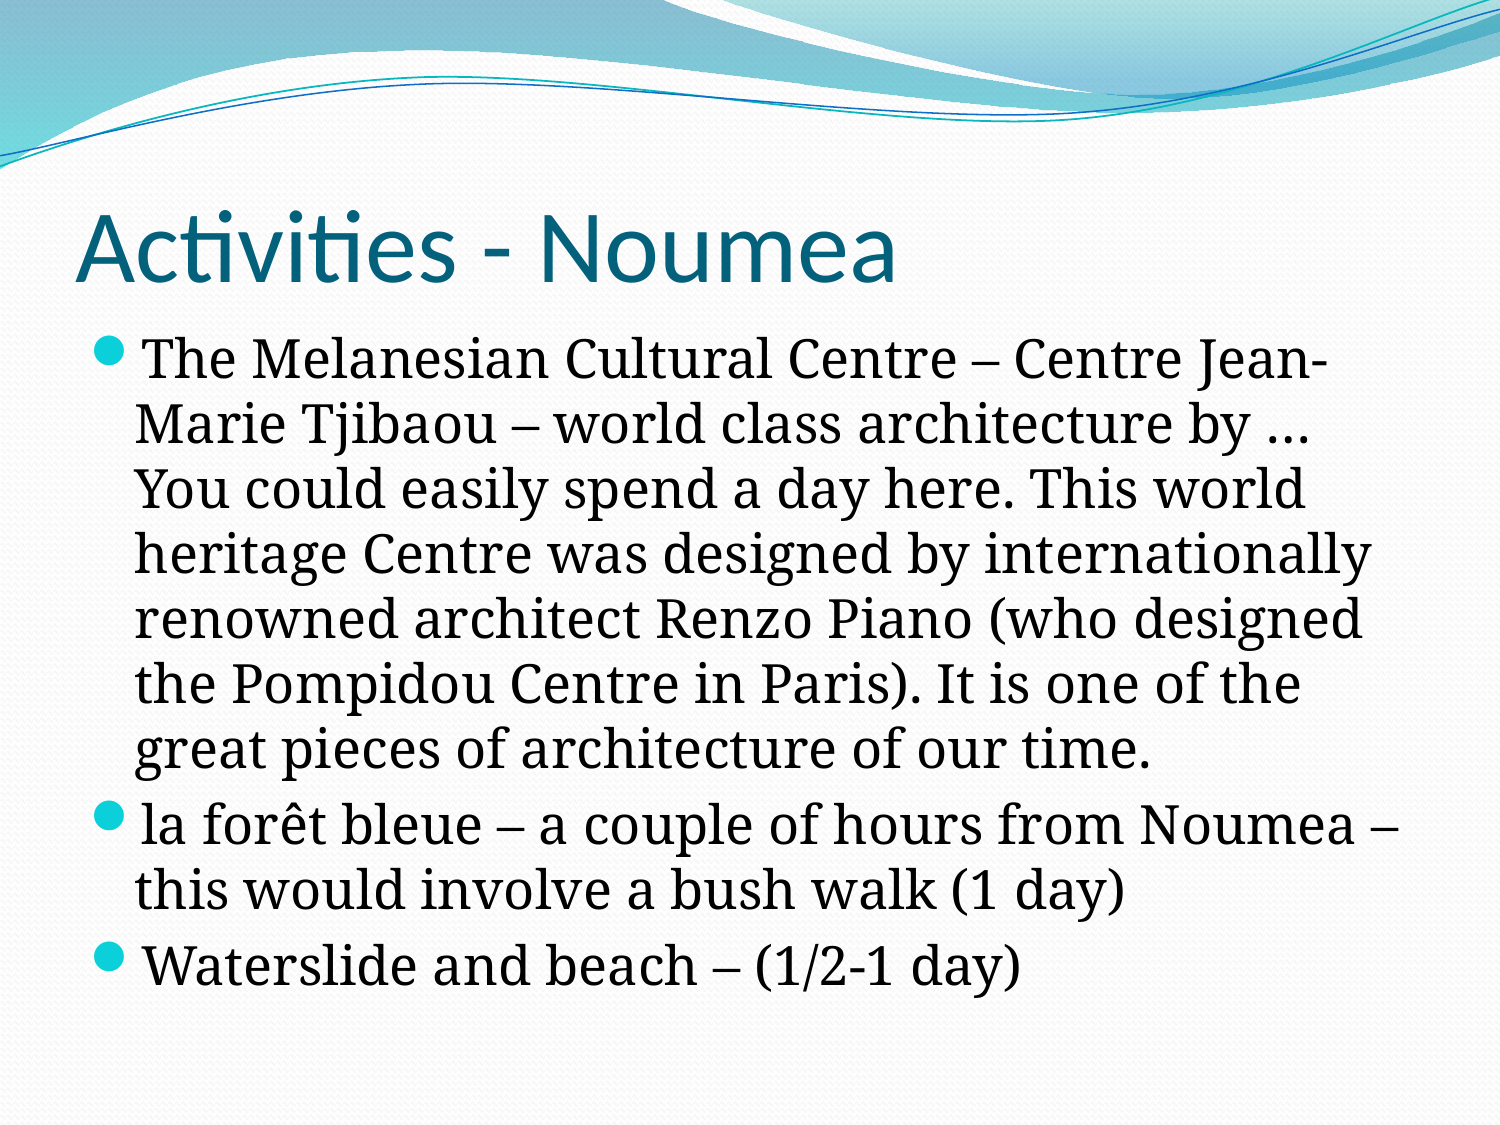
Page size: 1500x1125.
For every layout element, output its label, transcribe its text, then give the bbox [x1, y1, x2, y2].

list The Melanesian Cultural Centre – Centre Jean-Marie Tjibaou – world class architecture by … You could easily spend a day here. This world heritage Centre was designed by internationally renowned architect Renzo Piano (who designed the Pompidou Centre in Paris). It is one of the great pieces of architecture of our time. la forêt bleue – a couple of hours from Noumea – this would involve a bush walk (1 day) Waterslide and beach – (1/2-1 day) [75, 317, 1425, 1038]
title Activities - Noumea [75, 115, 1425, 303]
